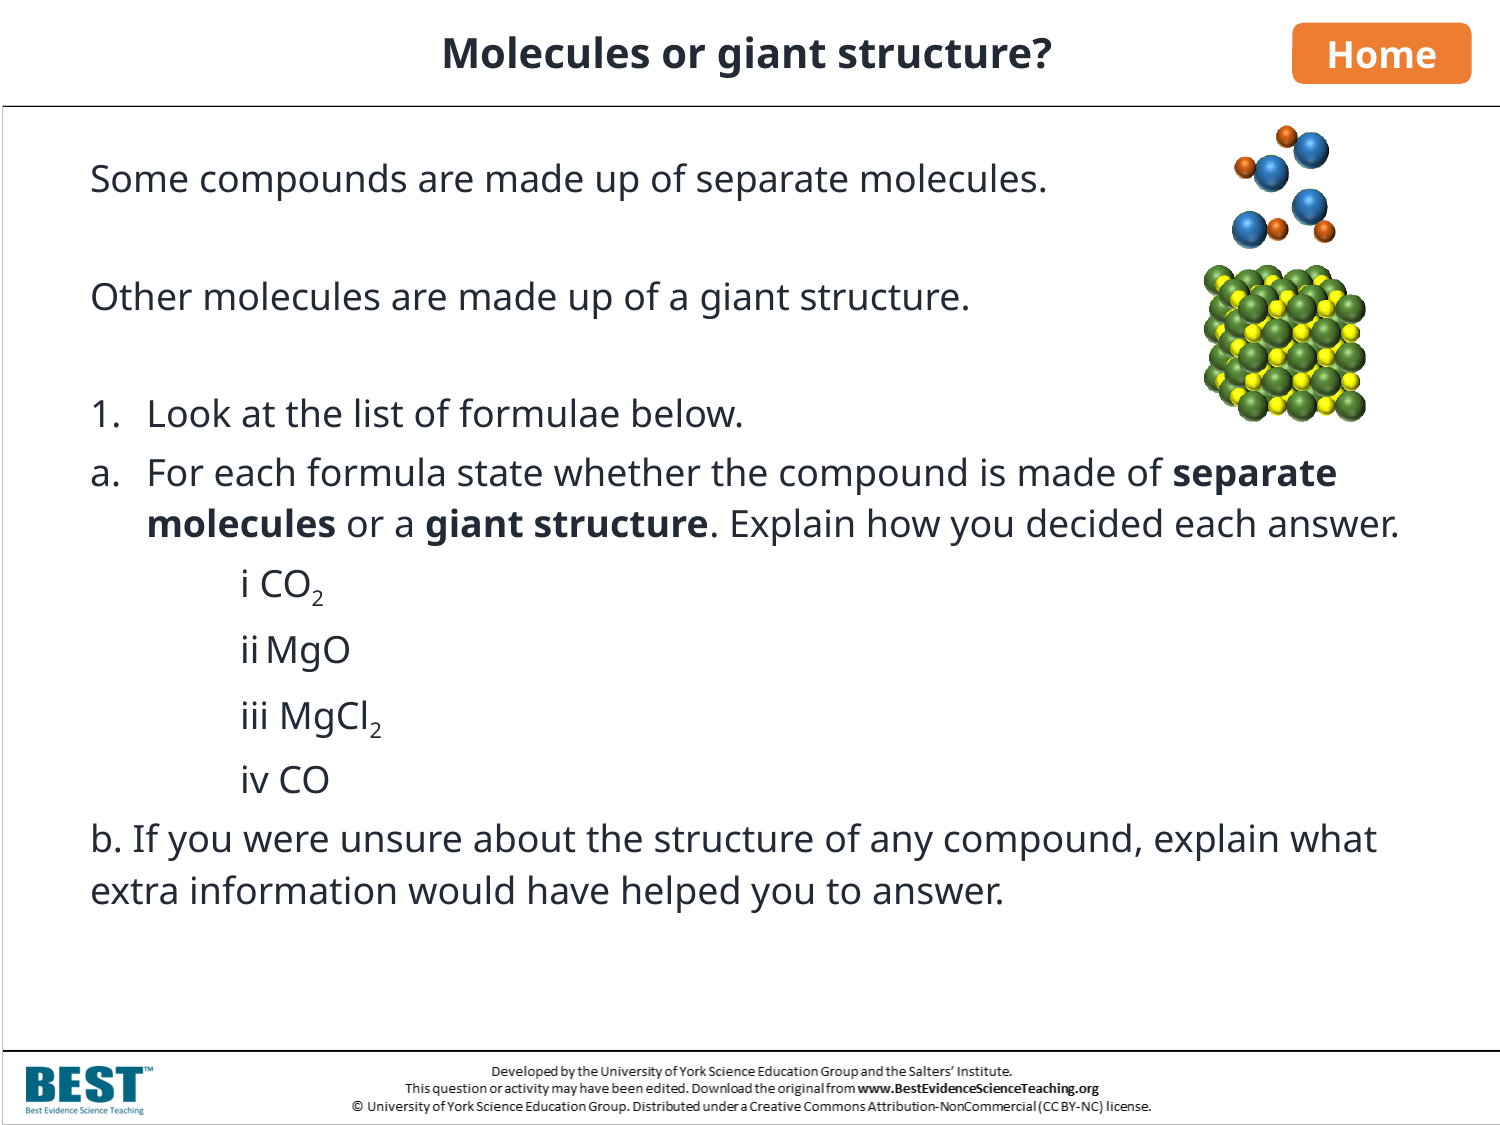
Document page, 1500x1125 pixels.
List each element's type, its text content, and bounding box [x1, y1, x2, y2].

text_box Home [1292, 22, 1472, 84]
picture [2, 105, 1500, 1125]
text_box Molecules or giant structure? [23, 4, 1471, 99]
